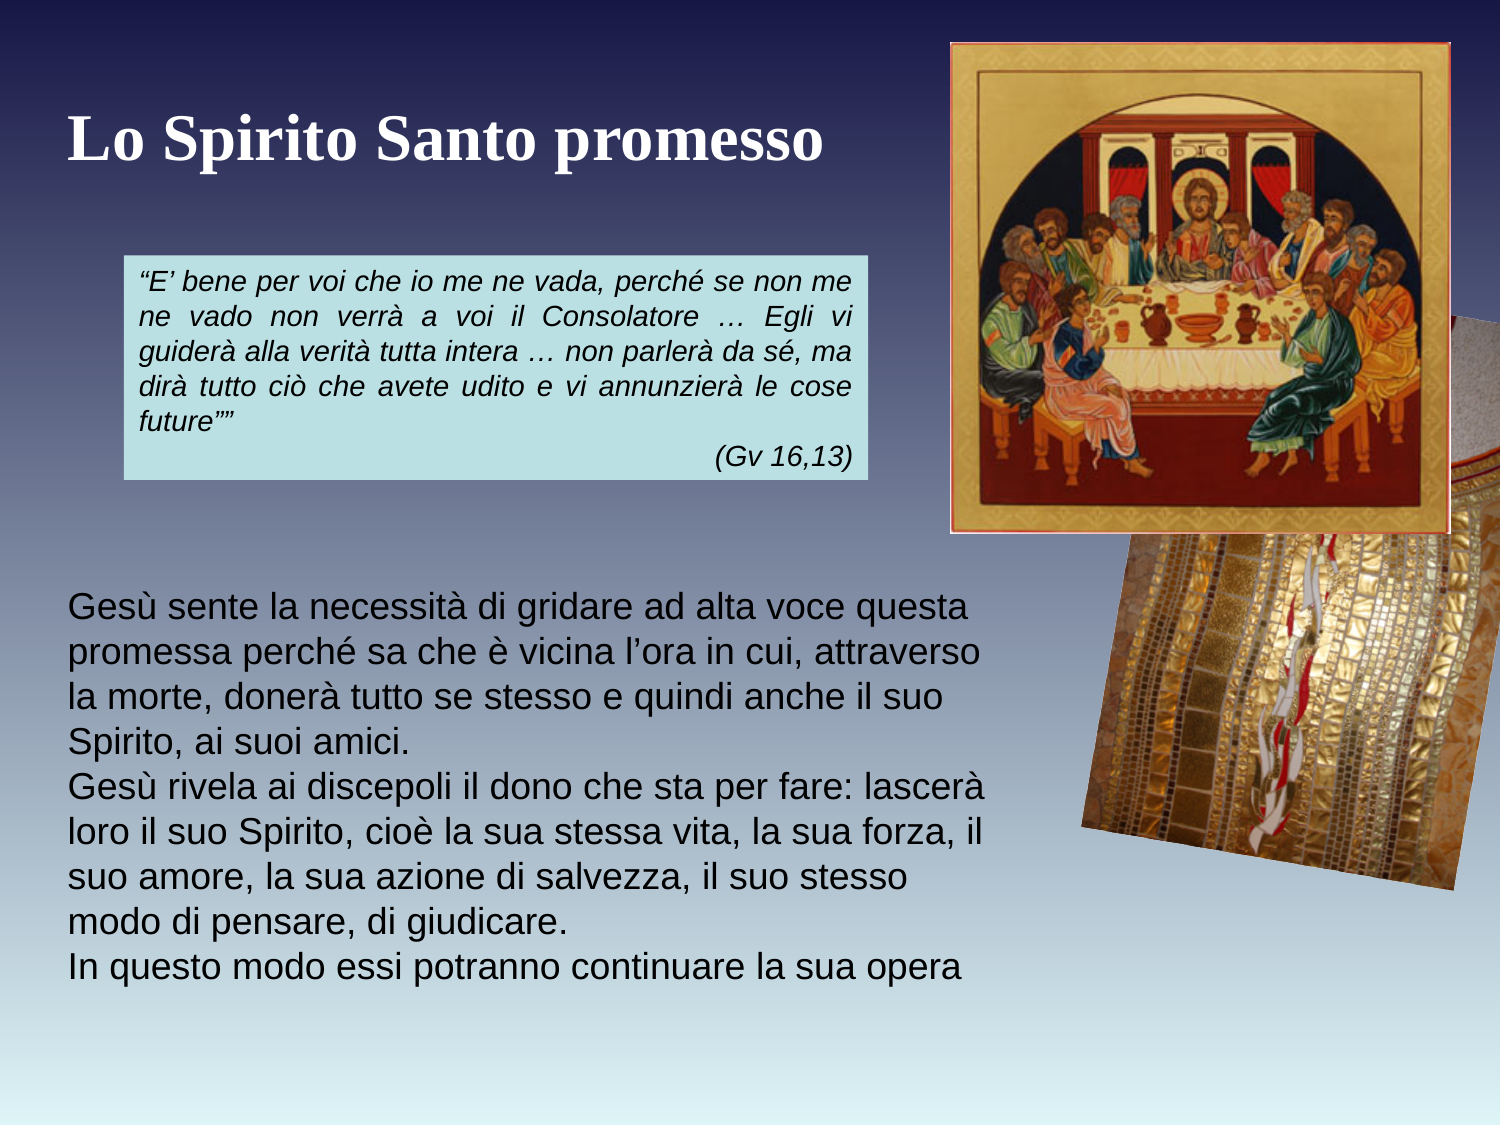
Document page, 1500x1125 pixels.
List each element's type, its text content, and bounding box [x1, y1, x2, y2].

text_box “E’ bene per voi che io me ne vada, perché se non me ne vado non verrà a voi il Consolatore … Egli vi guiderà alla verità tutta intera … non parlerà da sé, ma dirà tutto ciò che avete udito e vi annunzierà le cose future”” (Gv 16,13) [123, 255, 869, 480]
text_box Gesù sente la necessità di gridare ad alta voce questa promessa perché sa che è vicina l’ora in cui, attraverso la morte, donerà tutto se stesso e quindi anche il suo Spirito, ai suoi amici. Gesù rivela ai discepoli il dono che sta per fare: lascerà loro il suo Spirito, cioè la sua stessa vita, la sua forza, il suo amore, la sua azione di salvezza, il suo stesso modo di pensare, di giudicare. In questo modo essi potranno continuare la sua opera [53, 574, 1022, 994]
picture [950, 42, 1500, 890]
text_box [41, 902, 904, 1008]
table_header Lo Spirito Santo promesso [53, 90, 945, 196]
